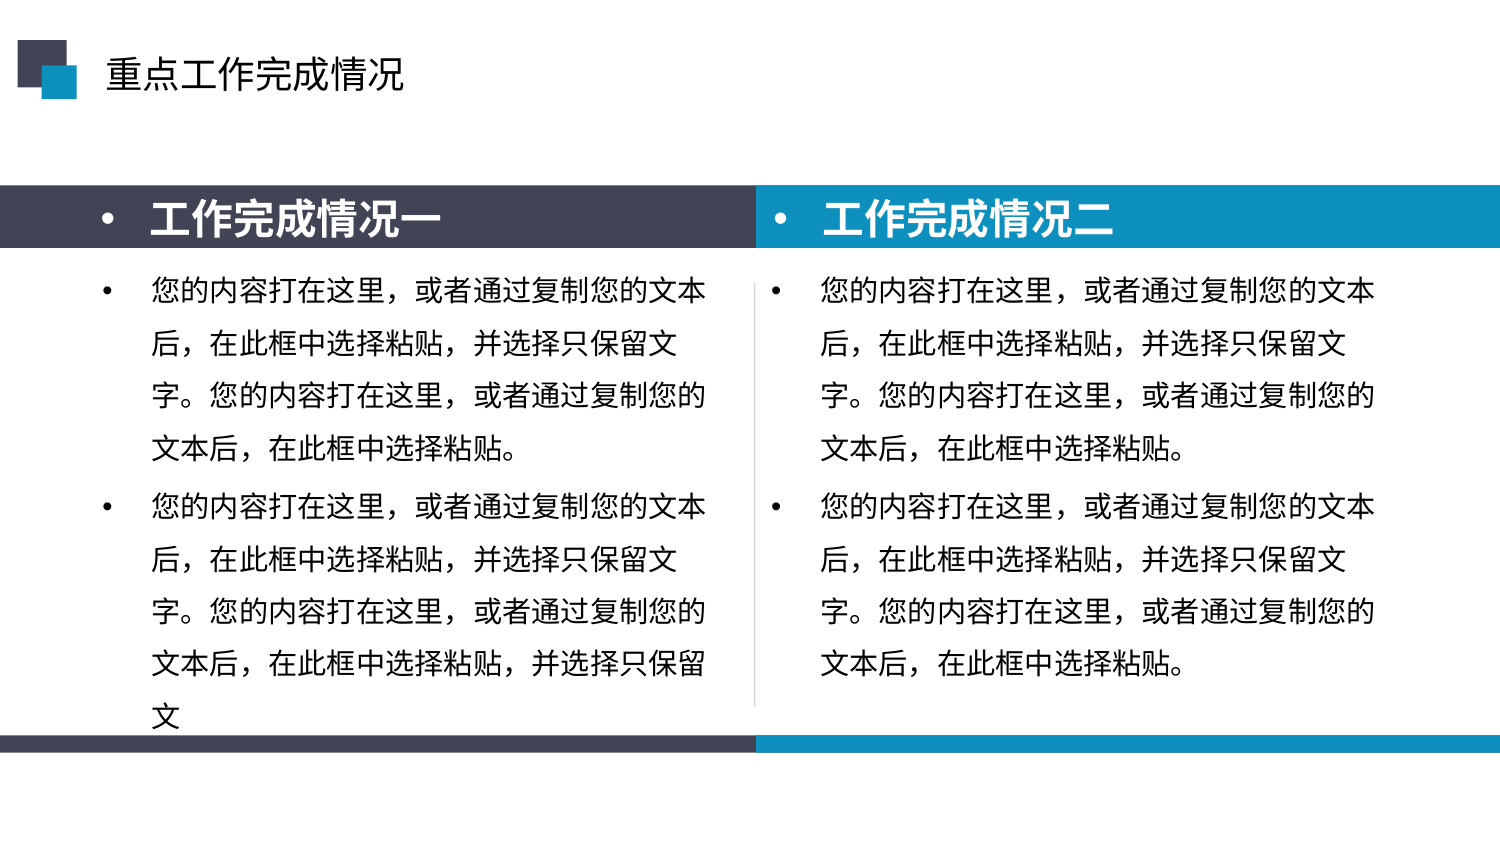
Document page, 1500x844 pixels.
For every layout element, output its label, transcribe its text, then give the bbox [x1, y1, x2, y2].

text_box 您的内容打在这里，或者通过复制您的文本后，在此框中选择粘贴，并选择只保留文字。您的内容打在这里，或者通过复制您的文本后，在此框中选择粘贴。 您的内容打在这里，或者通过复制您的文本后，在此框中选择粘贴，并选择只保留文字。您的内容打在这里，或者通过复制您的文本后，在此框中选择粘贴。 [756, 248, 1419, 735]
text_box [0, 735, 1500, 753]
text_box 您的内容打在这里，或者通过复制您的文本后，在此框中选择粘贴，并选择只保留文字。您的内容打在这里，或者通过复制您的文本后，在此框中选择粘贴。 您的内容打在这里，或者通过复制您的文本后，在此框中选择粘贴，并选择只保留文字。您的内容打在这里，或者通过复制您的文本后，在此框中选择粘贴，并选择只保留文 [87, 248, 750, 735]
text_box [17, 40, 77, 100]
text_box 重点工作完成情况 [90, 43, 420, 104]
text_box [0, 185, 1500, 248]
